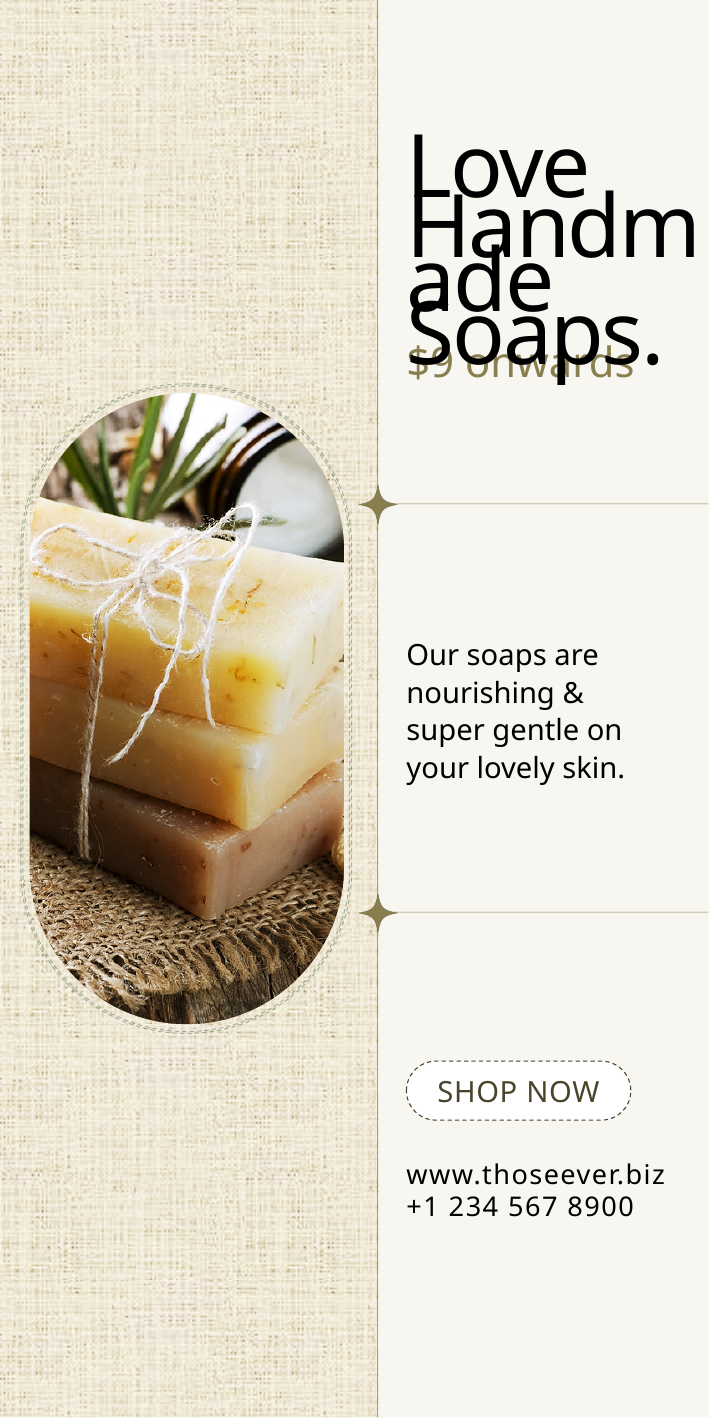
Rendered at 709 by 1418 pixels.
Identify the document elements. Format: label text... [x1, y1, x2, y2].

text_box [0, 0, 377, 1418]
picture [358, 893, 398, 933]
text_box [378, 913, 709, 1418]
text_box $9 onwards [406, 353, 669, 387]
picture [26, 382, 353, 1036]
text_box Our soaps are nourishing & super gentle on your lovely skin. [406, 634, 642, 785]
text_box www.thoseever.biz +1 234 567 8900 [406, 1158, 697, 1222]
text_box SHOP NOW [404, 1059, 633, 1123]
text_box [406, 158, 706, 346]
text_box [378, 0, 709, 503]
picture [358, 484, 398, 525]
text_box [378, 504, 709, 912]
